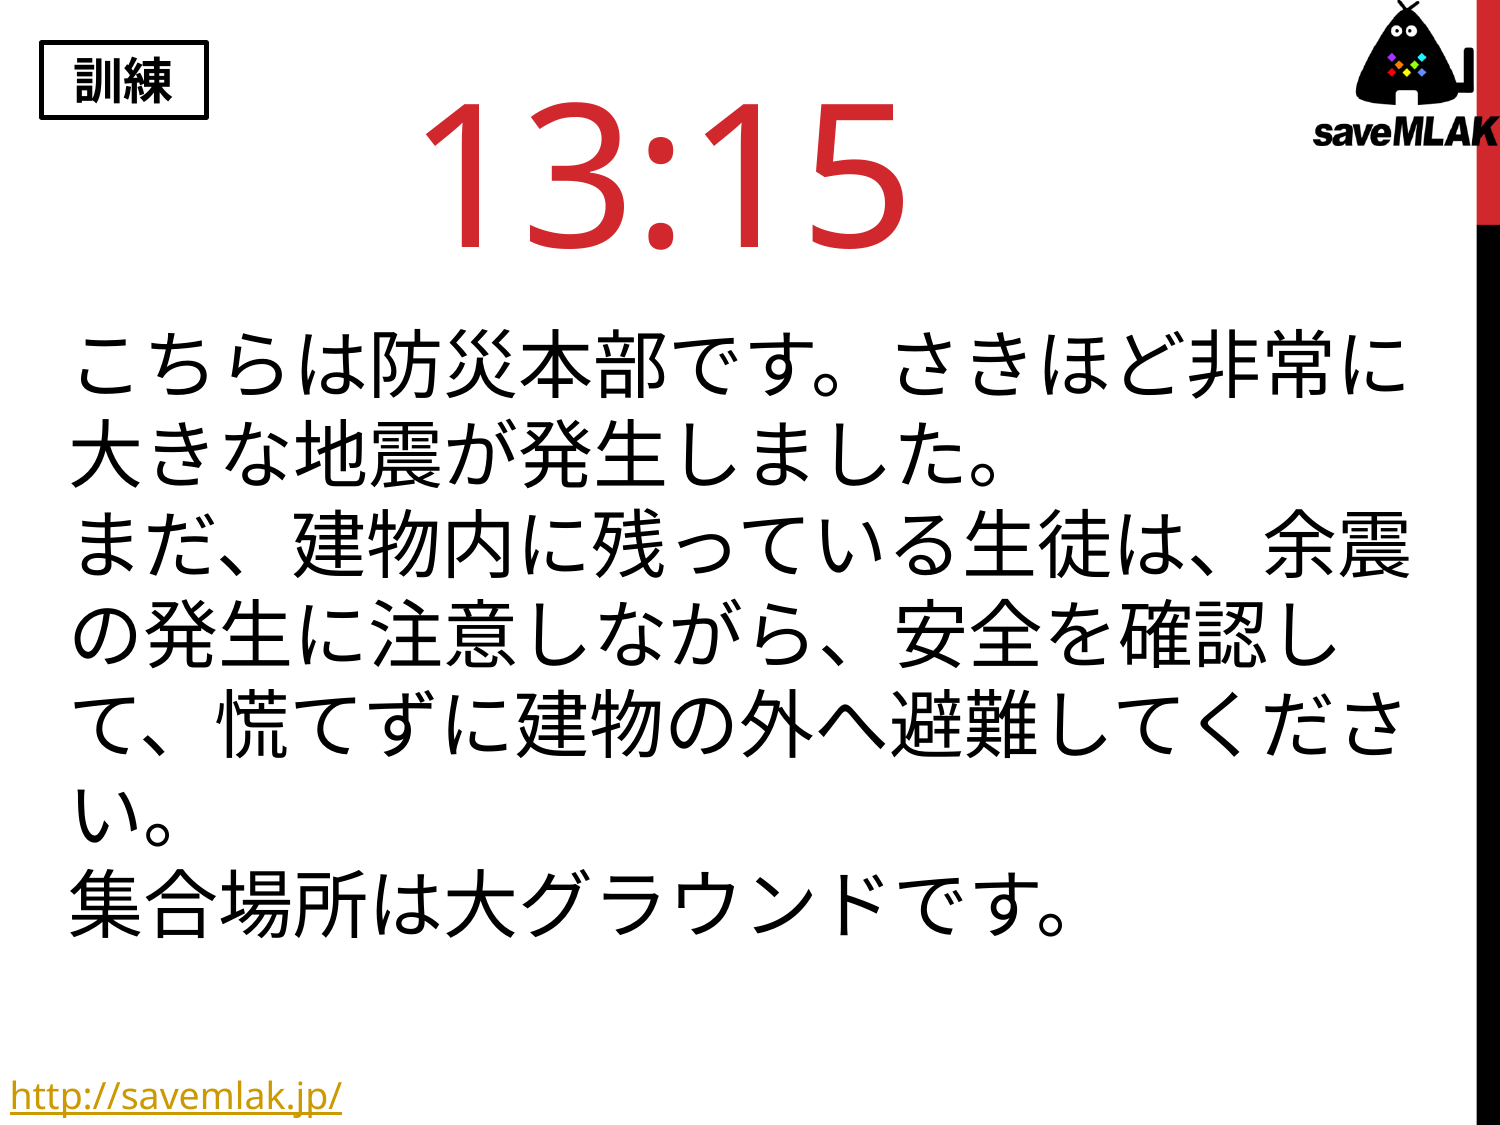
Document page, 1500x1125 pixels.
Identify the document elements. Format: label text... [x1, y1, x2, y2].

text_box こちらは防災本部です。さきほど非常に大きな地震が発生しました。 まだ、建物内に残っている生徒は、余震の発生に注意しながら、安全を確認して、慌てずに建物の外へ避難してください。 集合場所は大グラウンドです。 [28, 310, 1453, 956]
text_box 訓練 [41, 42, 207, 118]
picture [1313, 0, 1500, 146]
text_box 13:15 [42, 40, 1281, 114]
text_box http://savemlak.jp/ [0, 1064, 358, 1125]
